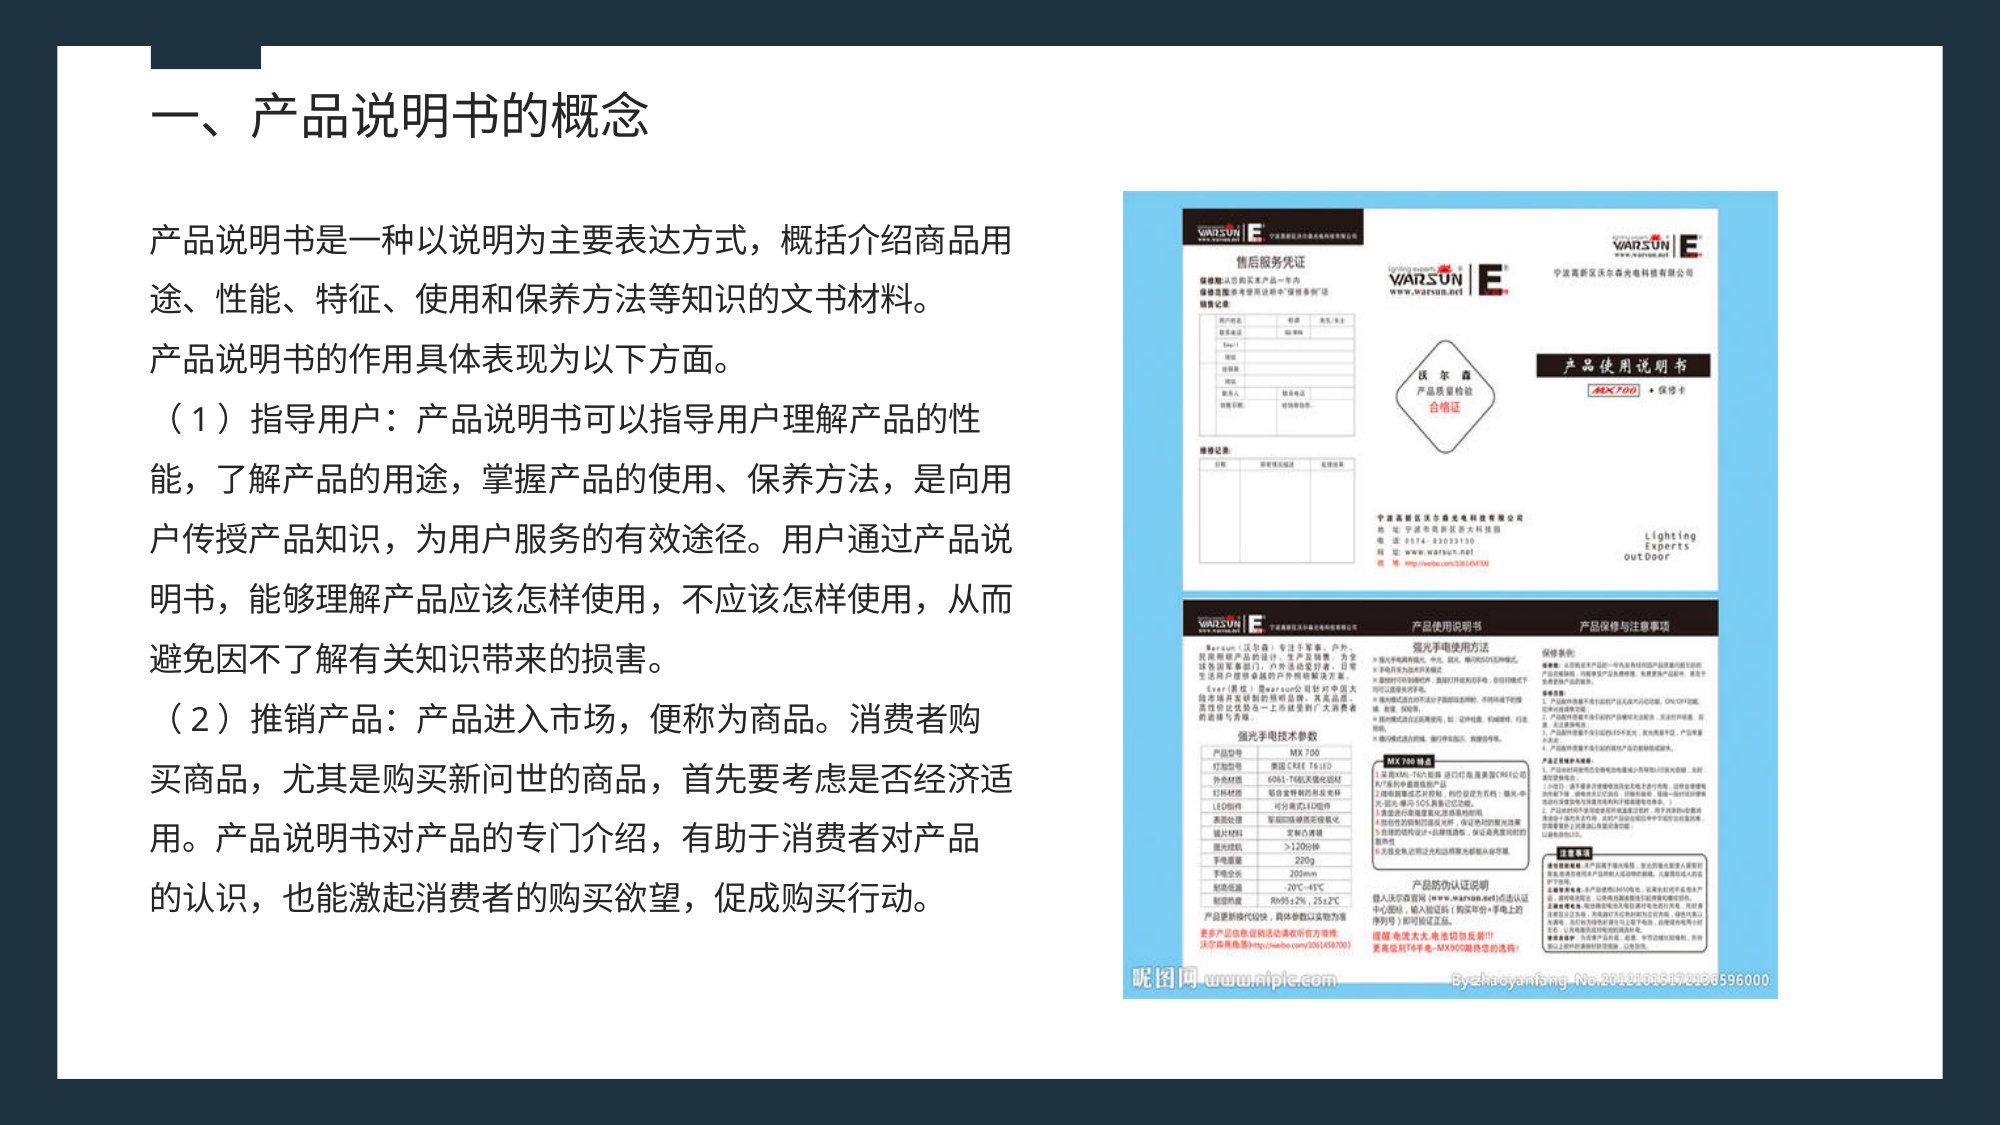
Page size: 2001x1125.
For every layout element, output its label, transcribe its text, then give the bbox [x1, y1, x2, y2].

text_box 一、产品说明书的概念 [150, 77, 965, 152]
picture [1123, 191, 1778, 999]
text_box 产品说明书是一种以说明为主要表达方式，概括介绍商品用途、性能、特征、使用和保养方法等知识的文书材料。 产品说明书的作用具体表现为以下方面。 （1）指导用户：产品说明书可以指导用户理解产品的性能，了解产品的用途，掌握产品的使用、保养方法，是向用户传授产品知识，为用户服务的有效途径。用户通过产品说明书，能够理解产品应该怎样使用，不应该怎样使用，从而避免因不了解有关知识带来的损害。 （2）推销产品：产品进入市场，便称为商品。消费者购买商品，尤其是购买新问世的商品，首先要考虑是否经济适用。产品说明书对产品的专门介绍，有助于消费者对产品 的认识，也能激起消费者的购买欲望，促成购买行动。 [134, 191, 1030, 925]
